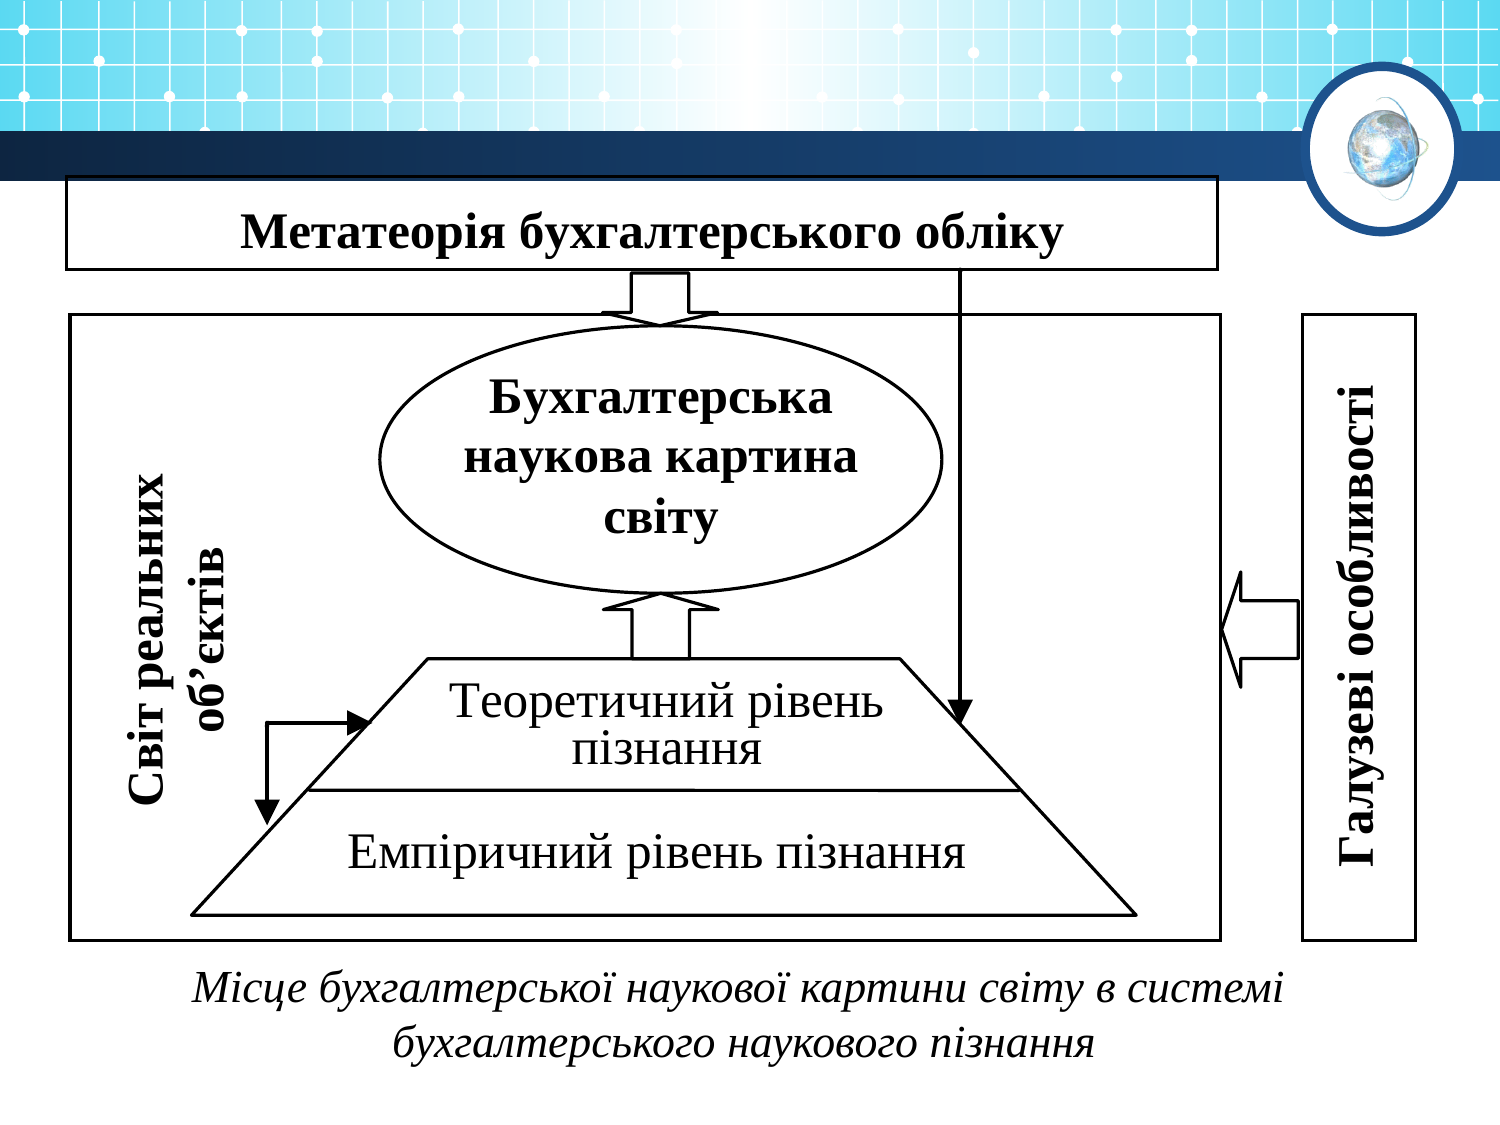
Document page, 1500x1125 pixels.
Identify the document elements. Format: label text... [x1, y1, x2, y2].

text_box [64, 172, 1424, 943]
picture [1325, 72, 1439, 103]
text_box Місце бухгалтерської наукової картини світу в системі бухгалтерського наукового пізнання [0, 949, 1500, 1075]
text_box [112, 103, 1500, 243]
